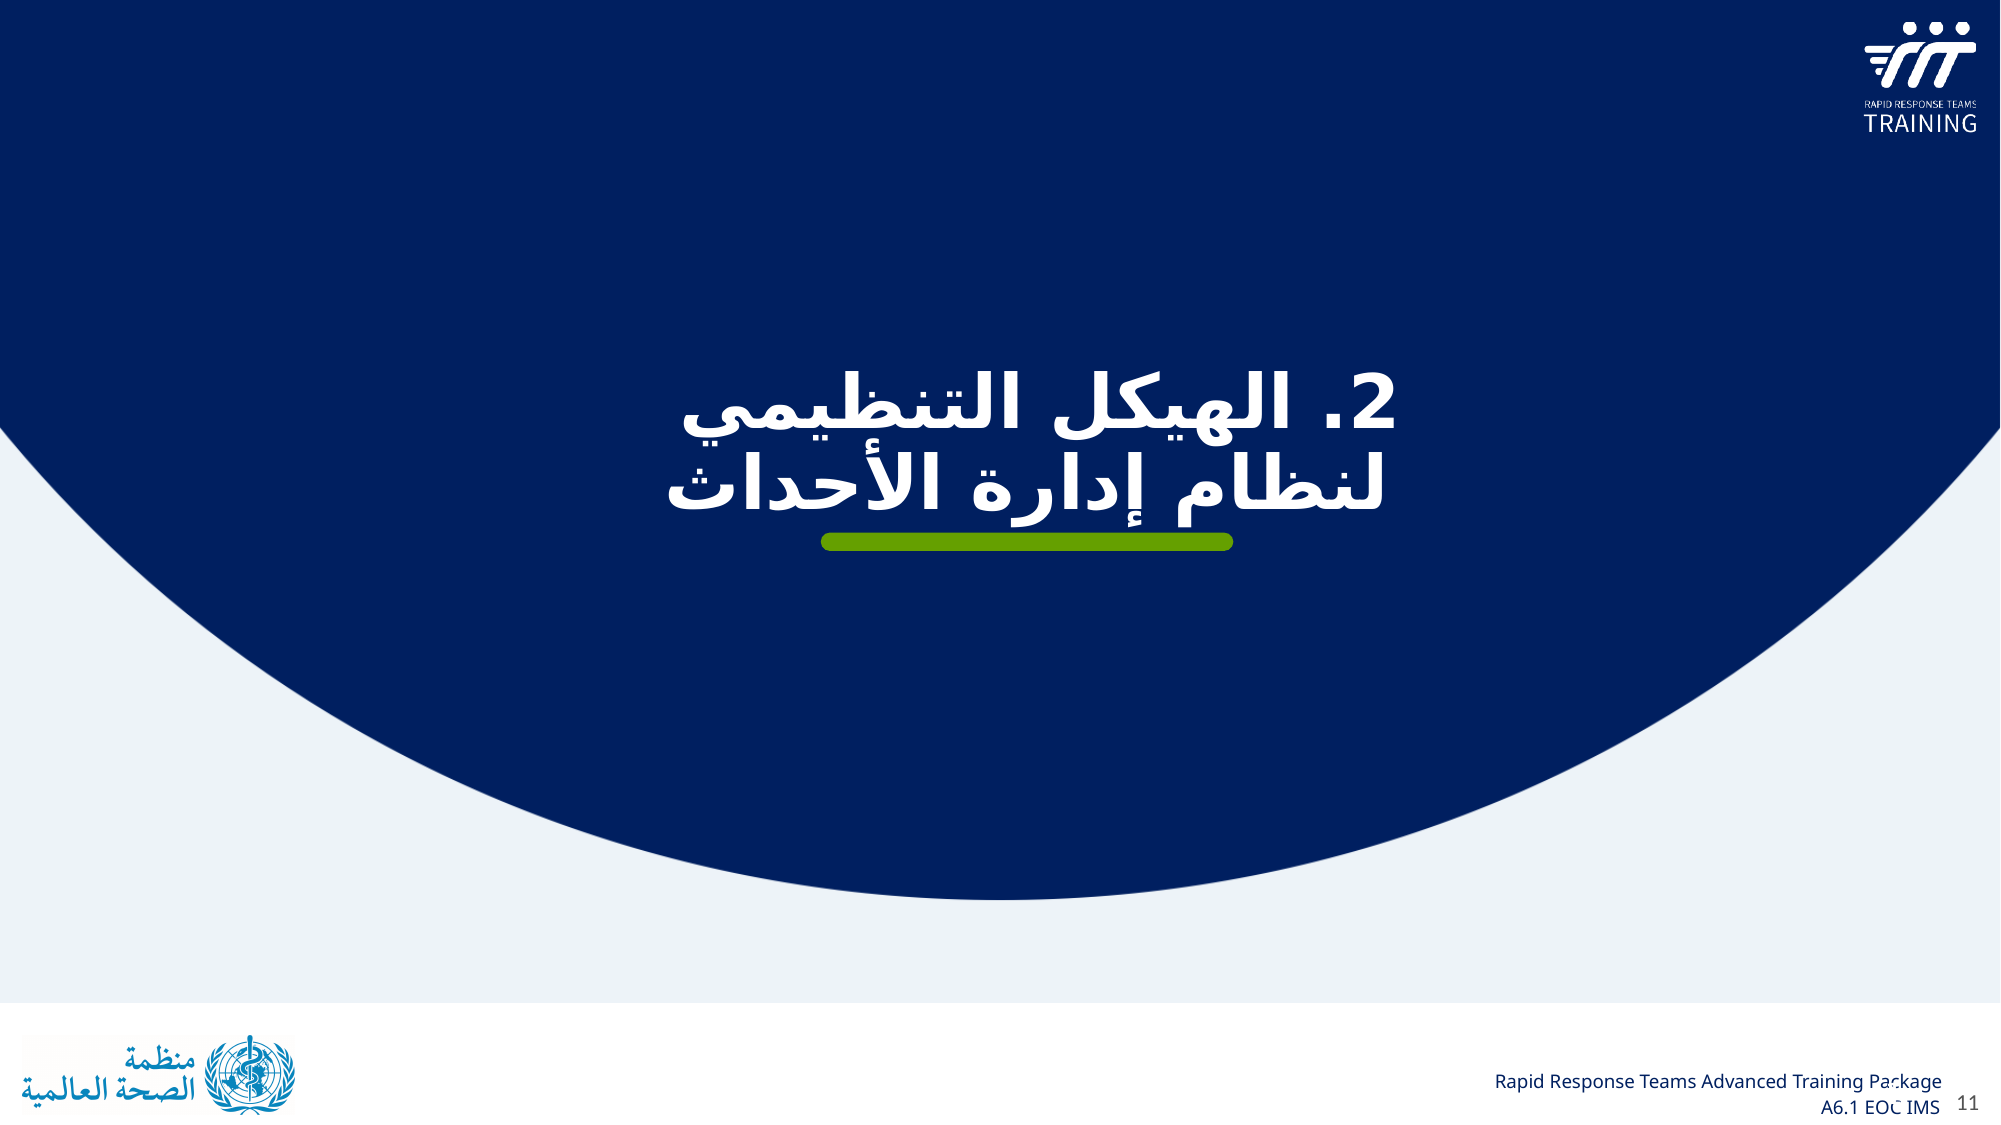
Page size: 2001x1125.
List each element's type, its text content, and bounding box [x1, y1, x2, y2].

list 2. الهيكل التنظيمي لنظام إدارة الأحداث [95, 290, 1959, 599]
picture [252, 1050, 258, 1059]
slide_number 11 [1882, 1037, 1930, 1092]
picture [22, 1035, 295, 1115]
picture [0, 0, 2001, 1003]
